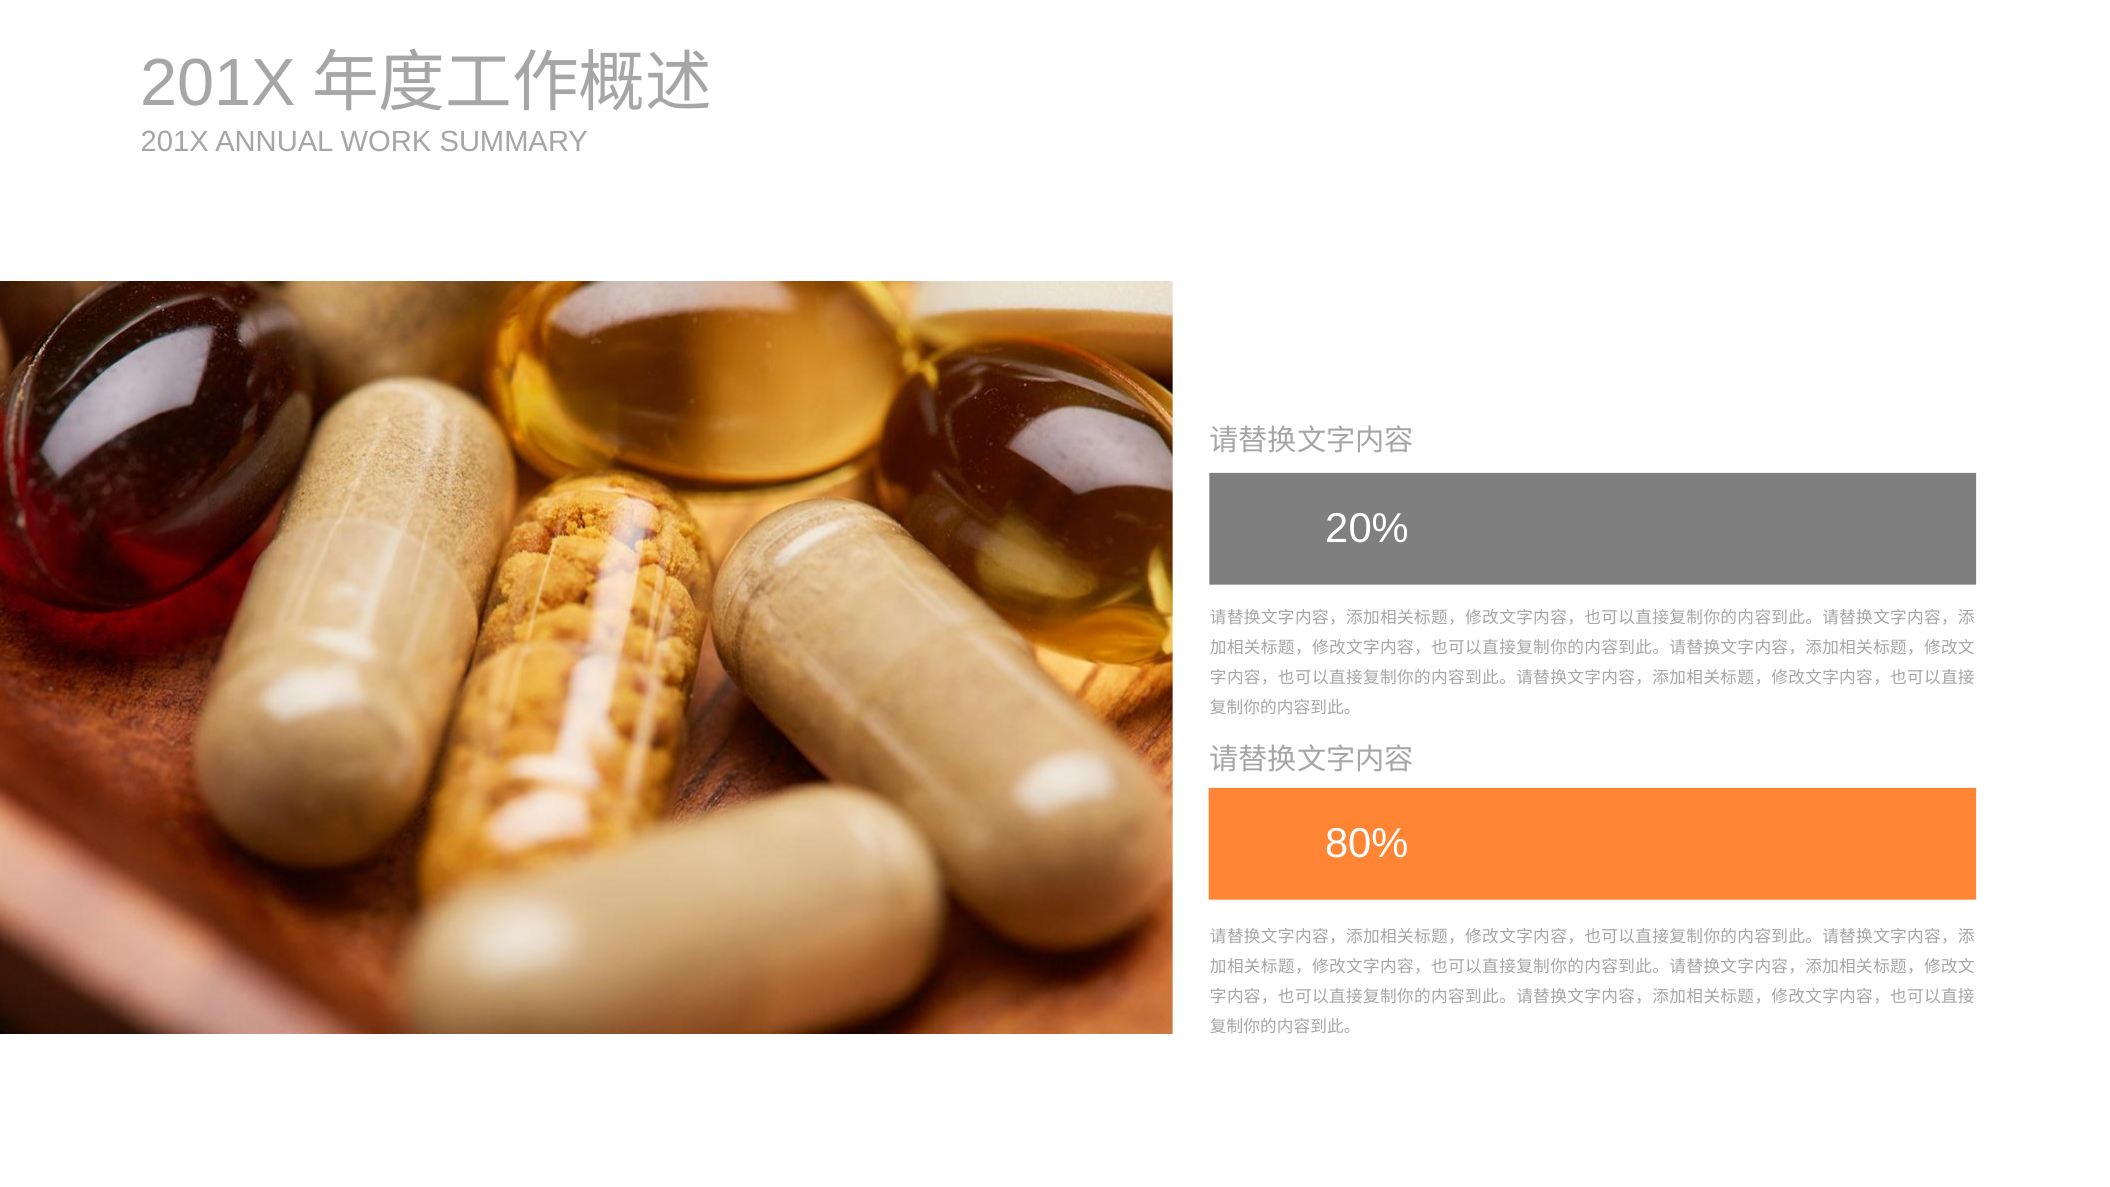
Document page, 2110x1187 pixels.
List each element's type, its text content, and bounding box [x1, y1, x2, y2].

text_box 请替换文字内容 [1209, 421, 1458, 457]
text_box 201X ANNUAL WORK SUMMARY [140, 122, 602, 158]
text_box 请替换文字内容，添加相关标题，修改文字内容，也可以直接复制你的内容到此。请替换文字内容，添加相关标题，修改文字内容，也可以直接复制你的内容到此。请替换文字内容，添加相关标题，修改文字内容，也可以直接复制你的内容到此。请替换文字内容，添加相关标题，修改文字内容，也可以直接复制你的内容到此。 [1210, 915, 1976, 1036]
text_box 请替换文字内容，添加相关标题，修改文字内容，也可以直接复制你的内容到此。请替换文字内容，添加相关标题，修改文字内容，也可以直接复制你的内容到此。请替换文字内容，添加相关标题，修改文字内容，也可以直接复制你的内容到此。请替换文字内容，添加相关标题，修改文字内容，也可以直接复制你的内容到此。 [1210, 597, 1976, 717]
text_box 80% [1313, 816, 1420, 867]
text_box [1208, 472, 1977, 586]
text_box 20% [1302, 501, 1431, 552]
text_box [0, 281, 1174, 1035]
text_box 201X年度工作概述 [140, 38, 789, 119]
text_box [1208, 787, 1977, 901]
text_box 请替换文字内容 [1209, 740, 1458, 776]
